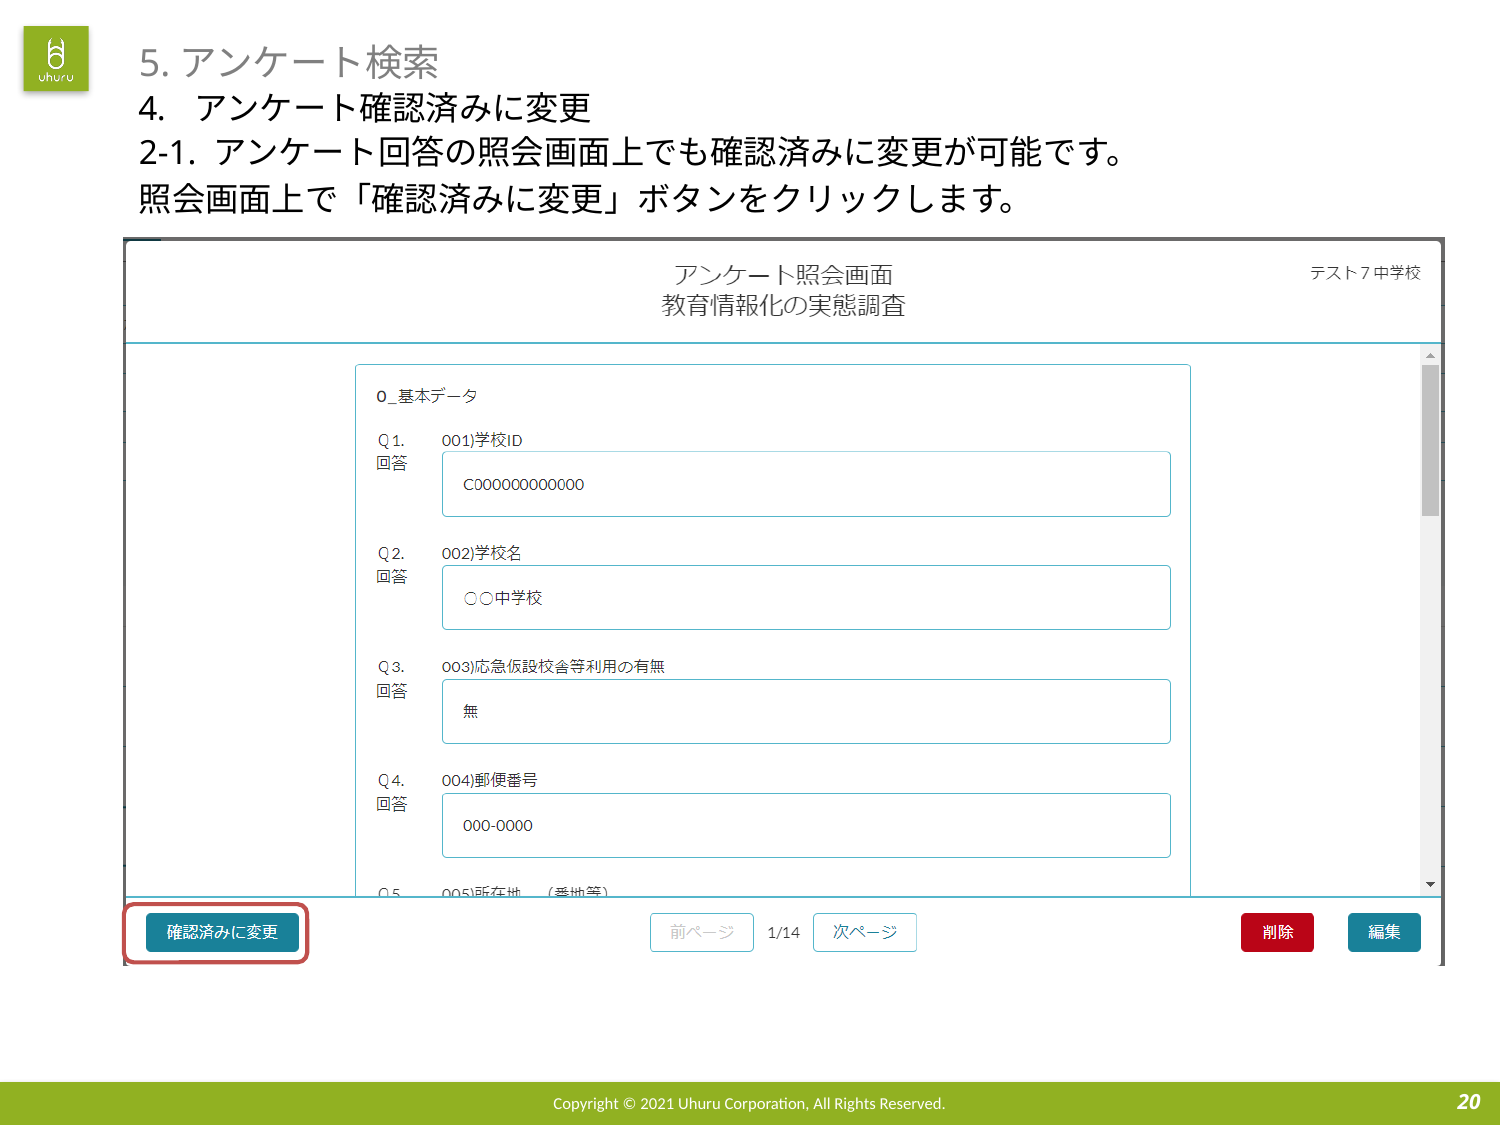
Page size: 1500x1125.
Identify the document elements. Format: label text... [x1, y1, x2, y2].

title 5.アンケート検索 [123, 4, 1500, 119]
text_box アンケート確認済みに変更 [123, 79, 656, 135]
picture [123, 236, 1445, 967]
list 2-1. アンケート回答の照会画面上でも確認済みに変更が可能です。 照会画面上で「確認済みに変更」ボタンをクリックします。 [123, 123, 1426, 236]
slide_number 20 [1391, 1088, 1496, 1118]
picture [23, 25, 89, 92]
